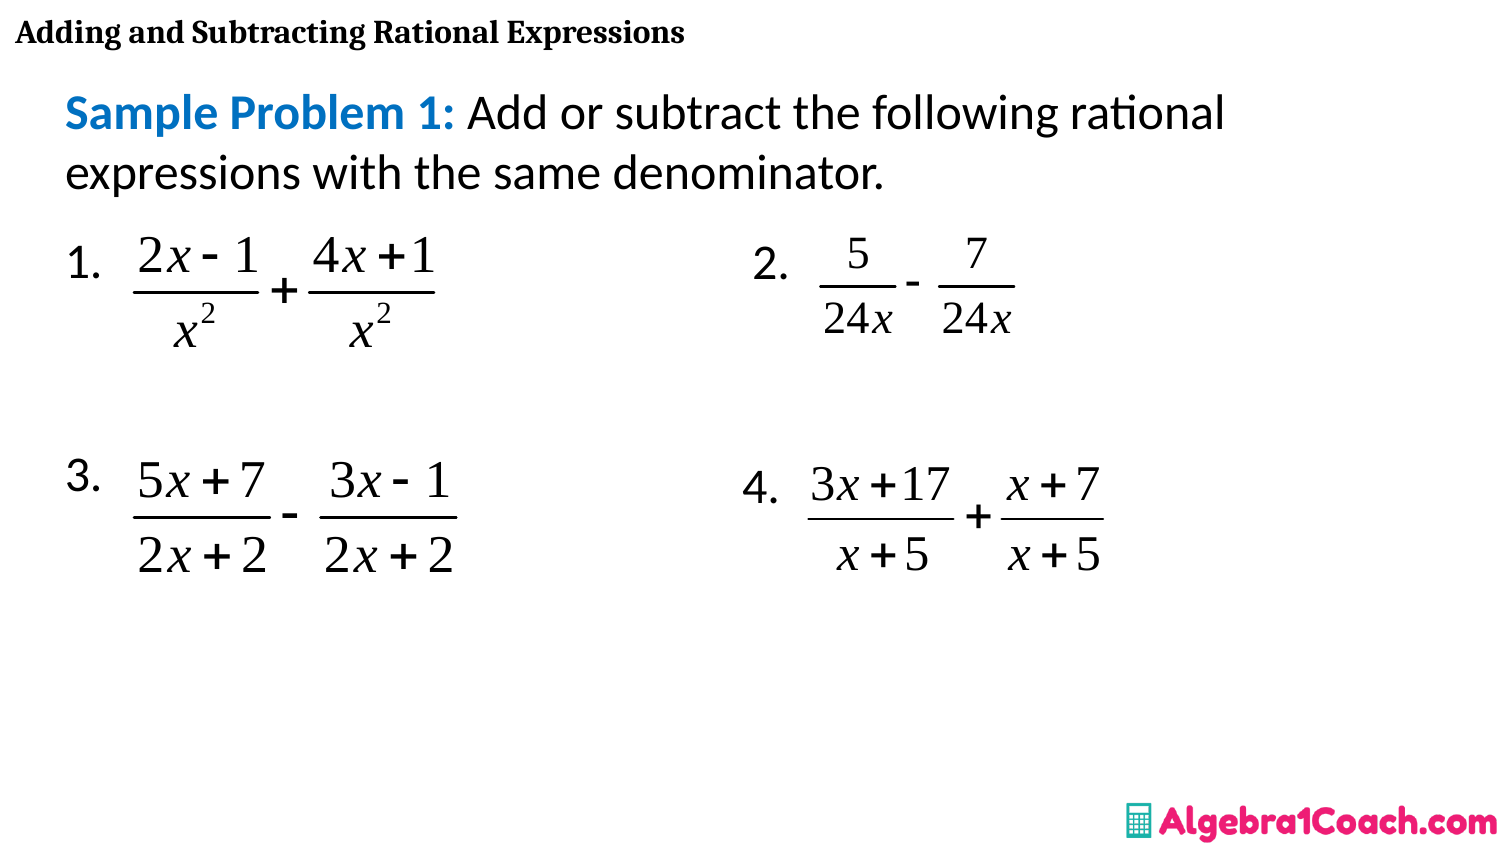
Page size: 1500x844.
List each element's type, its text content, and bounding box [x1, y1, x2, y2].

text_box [727, 445, 1113, 582]
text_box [737, 221, 1026, 345]
picture [1109, 798, 1500, 844]
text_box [49, 220, 448, 360]
list Sample Problem 1: Add or subtract the following rational expressions with the same denominator. [50, 71, 1425, 222]
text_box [49, 434, 468, 585]
text_box Adding and Subtracting Rational Expressions [0, 1, 1350, 60]
